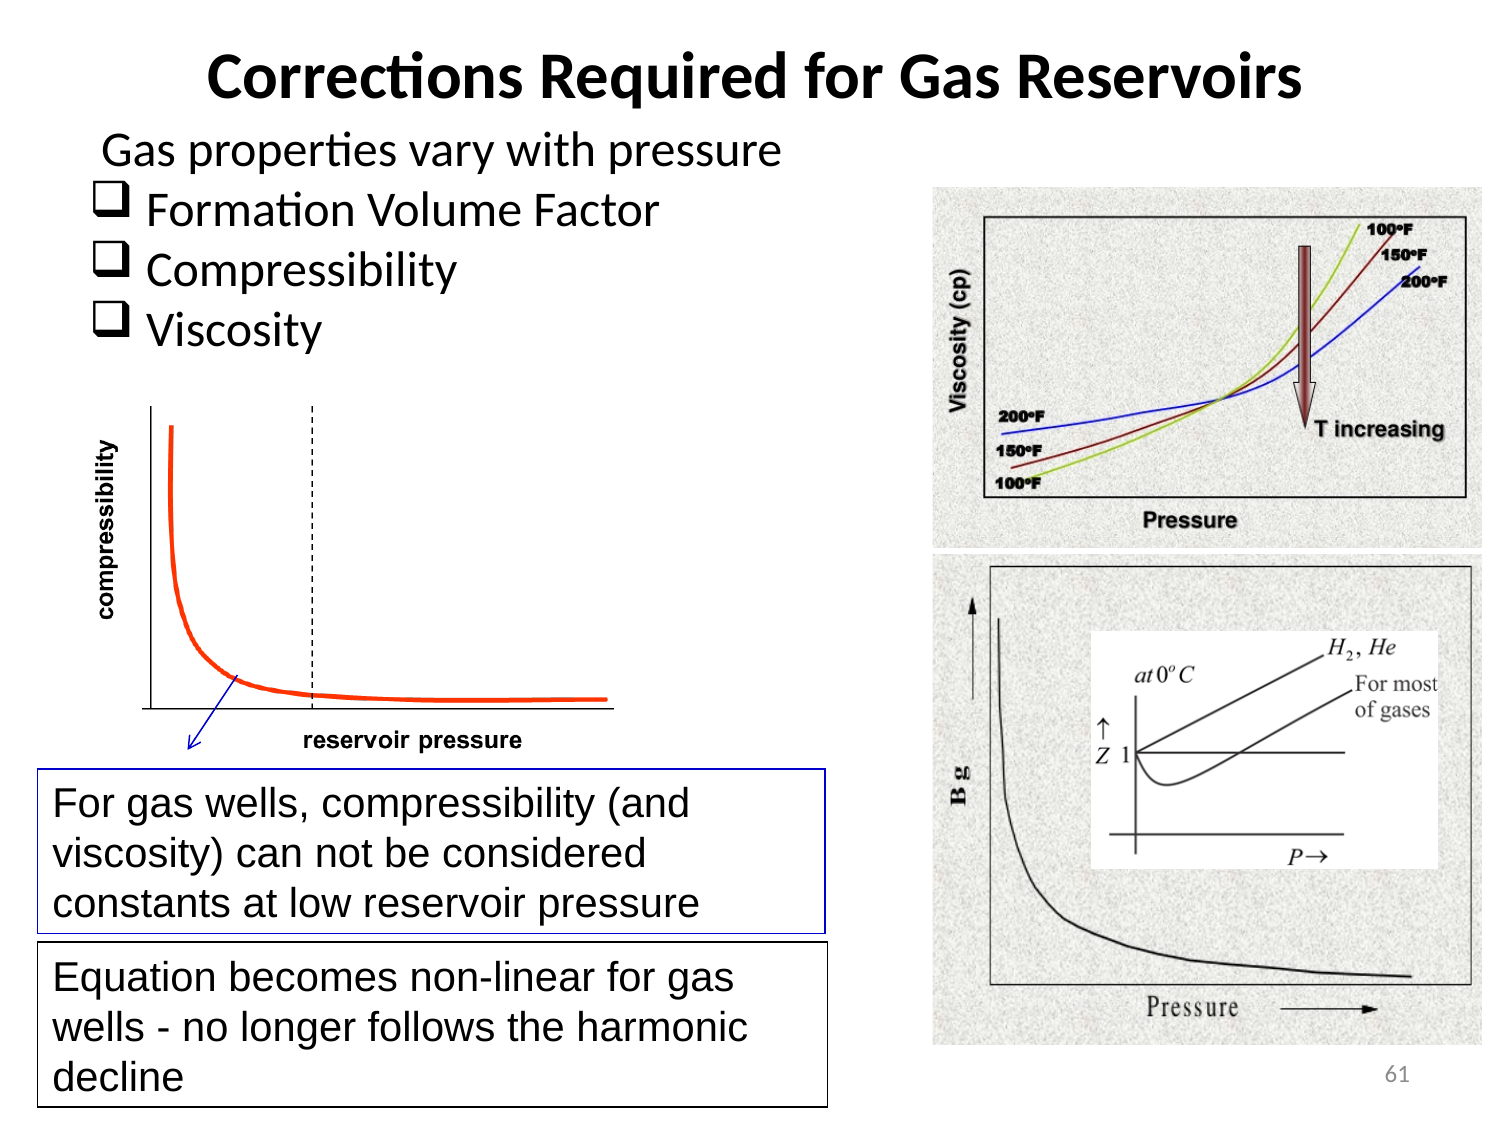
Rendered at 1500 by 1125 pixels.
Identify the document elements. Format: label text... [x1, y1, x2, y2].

picture [932, 187, 1483, 548]
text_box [187, 674, 238, 751]
text_box Equation becomes non-linear for gas wells - no longer follows the harmonic decline [37, 942, 828, 1107]
text_box For gas wells, compressibility (and viscosity) can not be considered constants at low reservoir pressure [37, 768, 825, 934]
picture [80, 405, 615, 769]
slide_number 61 [1074, 1052, 1425, 1103]
text_box Corrections Required for Gas Reservoirs [74, 24, 1438, 108]
text_box Gas properties vary with pressure Formation Volume Factor Compressibility Viscosity [74, 108, 1438, 364]
picture [932, 554, 1483, 1045]
